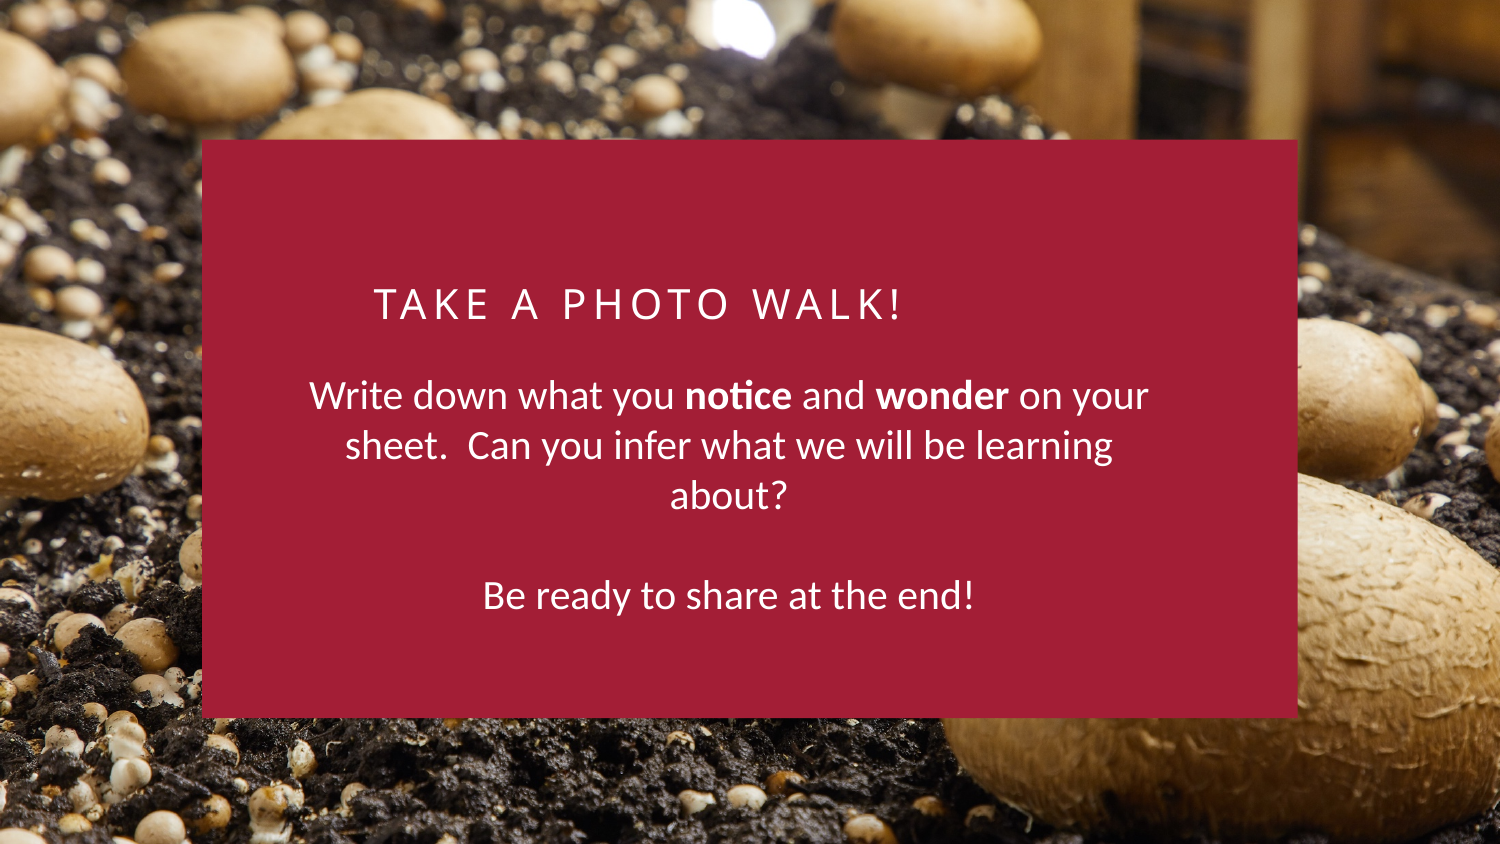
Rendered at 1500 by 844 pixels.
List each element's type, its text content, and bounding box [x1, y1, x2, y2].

text_box Write down what you notice and wonder on your sheet. Can you infer what we will be learning about? Be ready to share at the end! [282, 360, 1176, 665]
picture [0, 0, 1500, 844]
title TAKE A PHOTO WALK! [358, 0, 1142, 360]
text_box [200, 138, 1300, 720]
